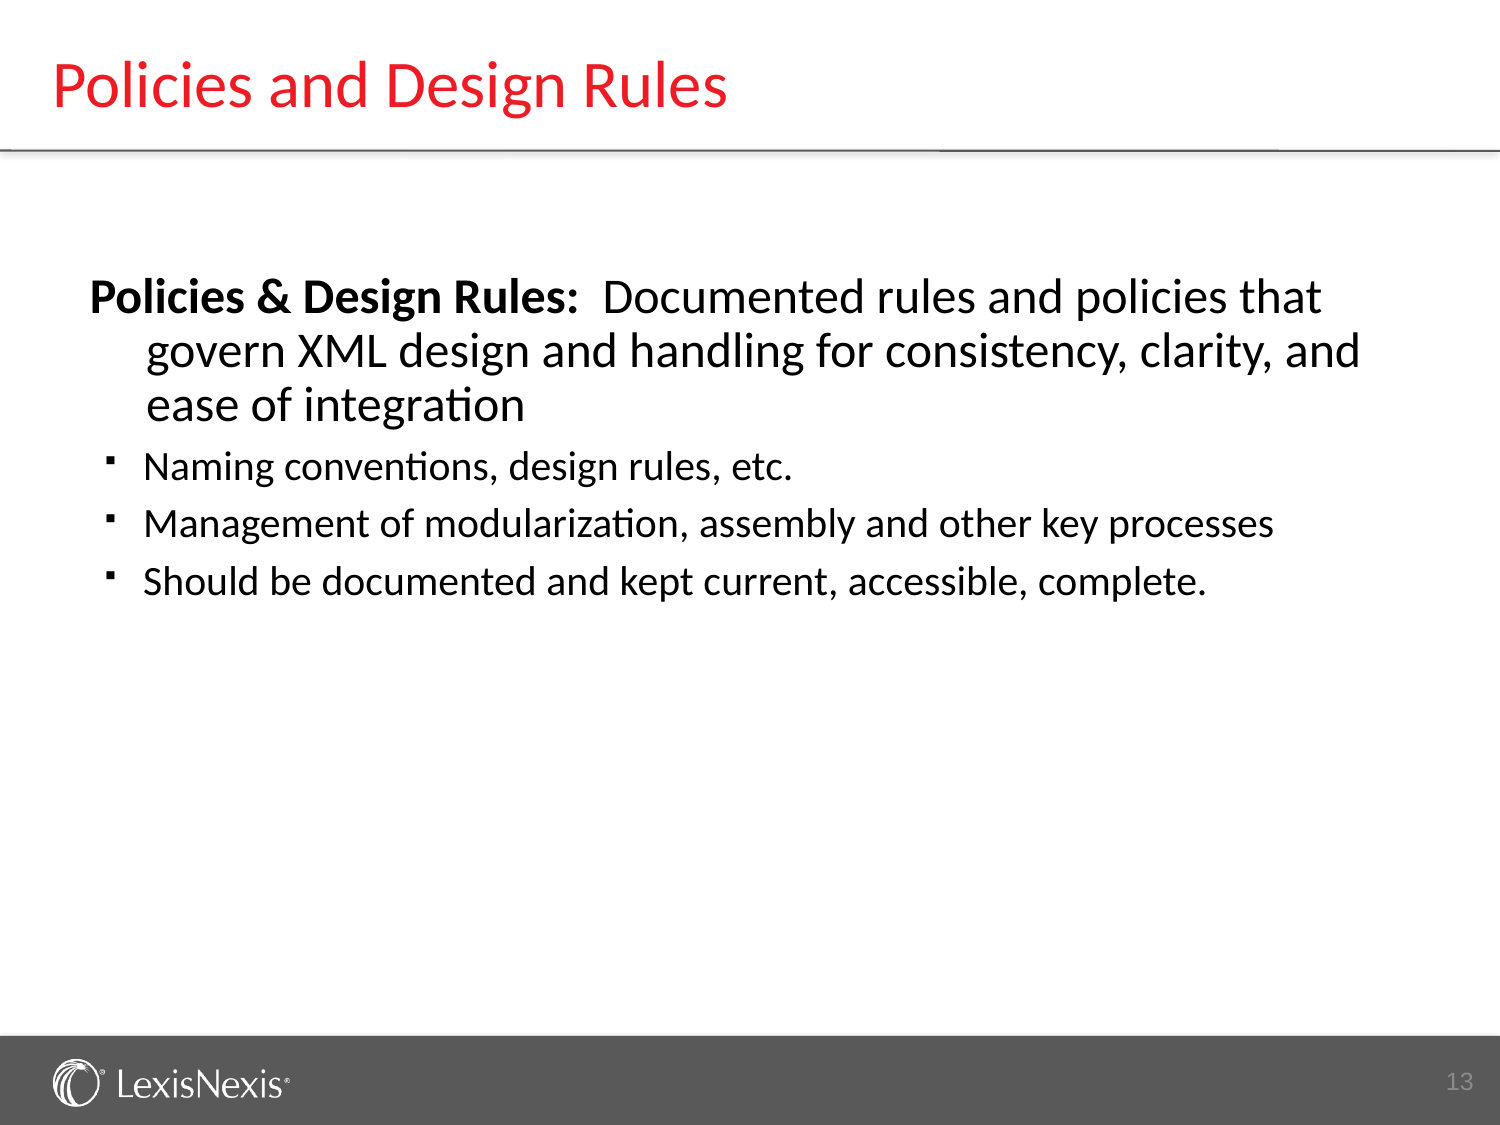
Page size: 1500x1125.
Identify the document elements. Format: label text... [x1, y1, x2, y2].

list Policies & Design Rules: Documented rules and policies that govern XML design and handling for consistency, clarity, and ease of integration Naming conventions, design rules, etc. Management of modularization, assembly and other key processes Should be documented and kept current, accessible, complete. [75, 262, 1425, 1005]
picture [50, 1056, 292, 1109]
title Policies and Design Rules [37, 37, 1463, 138]
